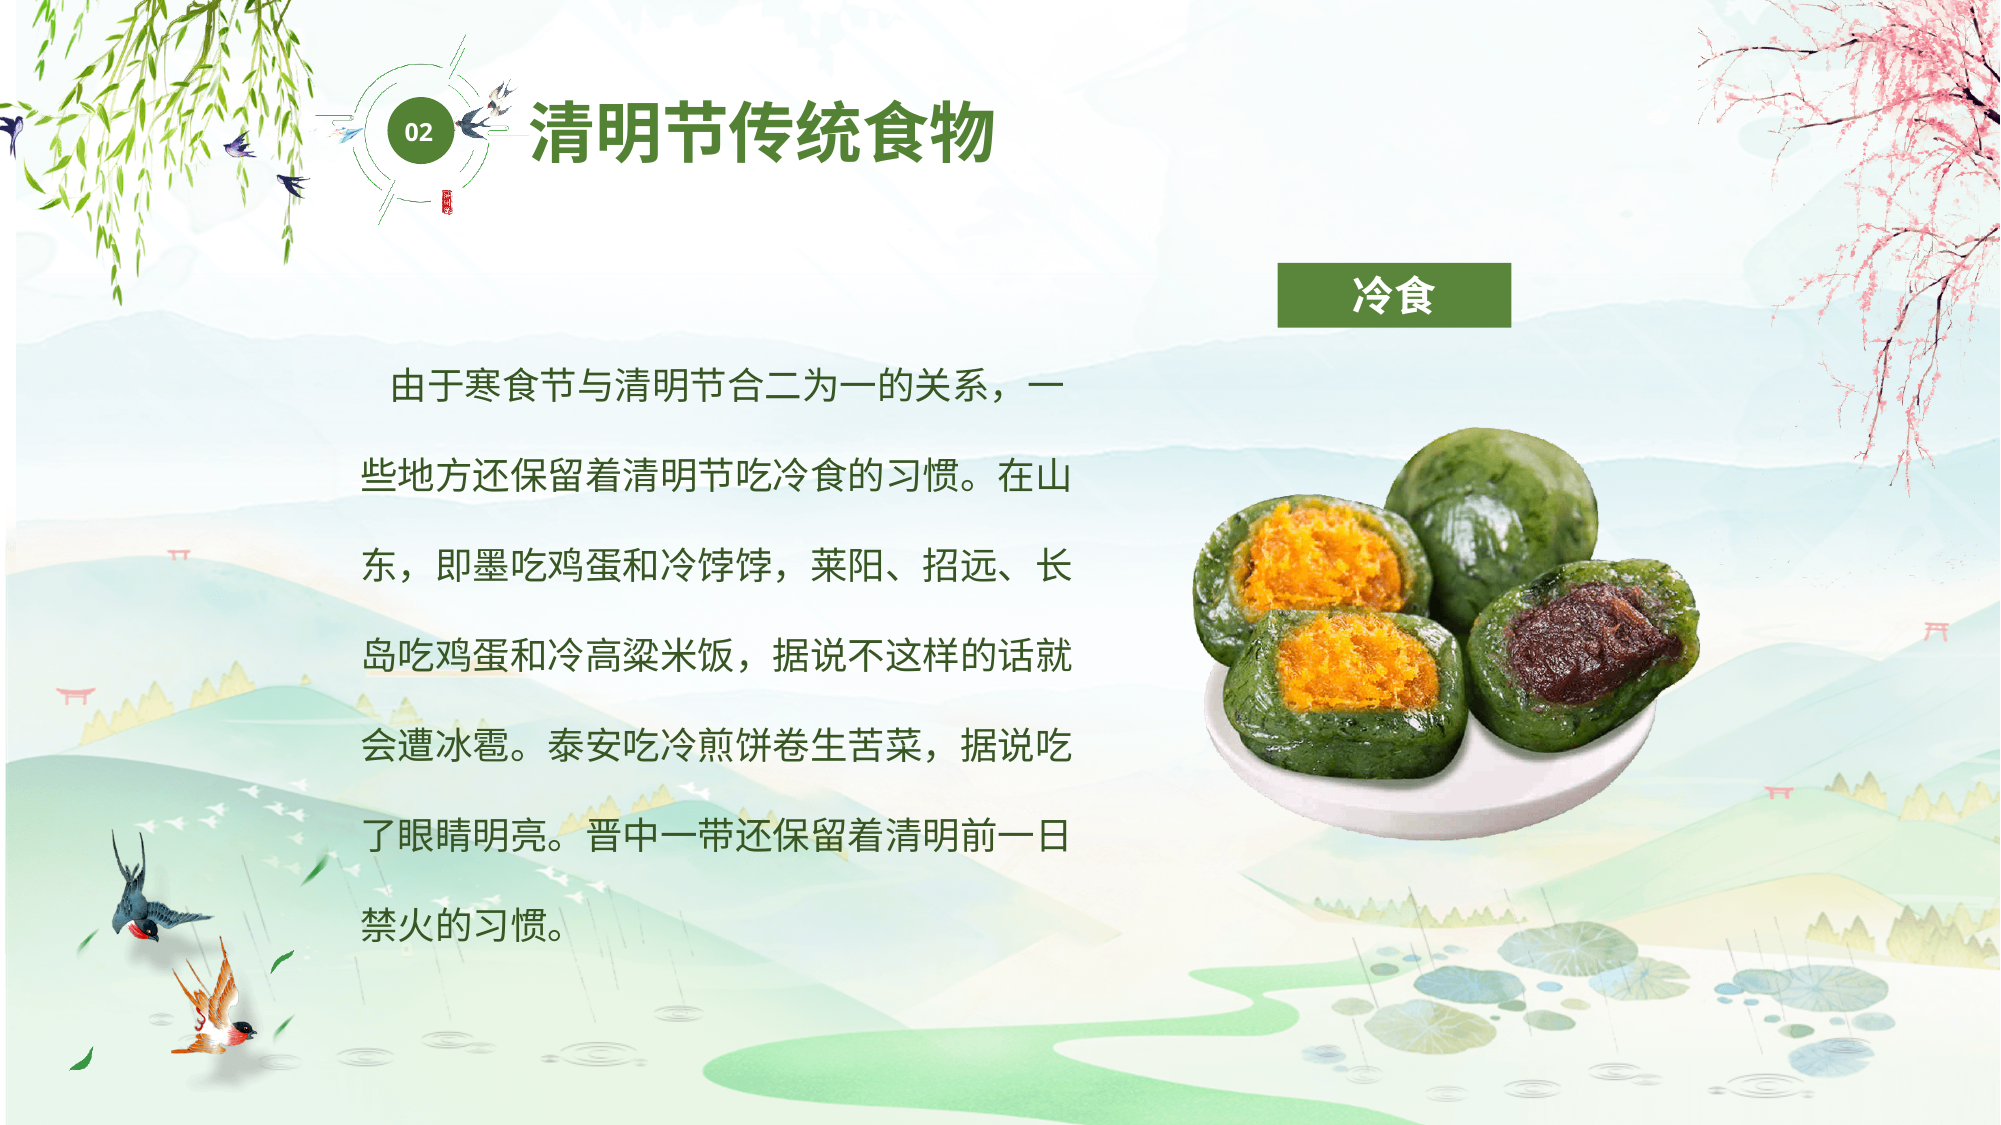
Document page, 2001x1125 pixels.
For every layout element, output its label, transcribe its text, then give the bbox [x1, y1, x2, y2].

picture [1149, 0, 2000, 939]
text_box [54, 770, 1986, 1125]
picture [42, 811, 349, 1118]
text_box 由于寒食节与清明节合二为一的关系，一些地方还保留着清明节吃冷食的习惯。在山东，即墨吃鸡蛋和冷饽饽，莱阳、招远、长岛吃鸡蛋和冷高粱米饭，据说不这样的话就会遭冰雹。泰安吃冷煎饼卷生苦菜，据说吃了眼睛明亮。晋中一带还保留着清明前一日禁火的习惯。 [345, 309, 1091, 770]
text_box 清明节传统食物 [552, 83, 1060, 179]
text_box 冷食 [1277, 262, 1512, 321]
picture [0, 0, 331, 419]
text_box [285, 0, 552, 263]
